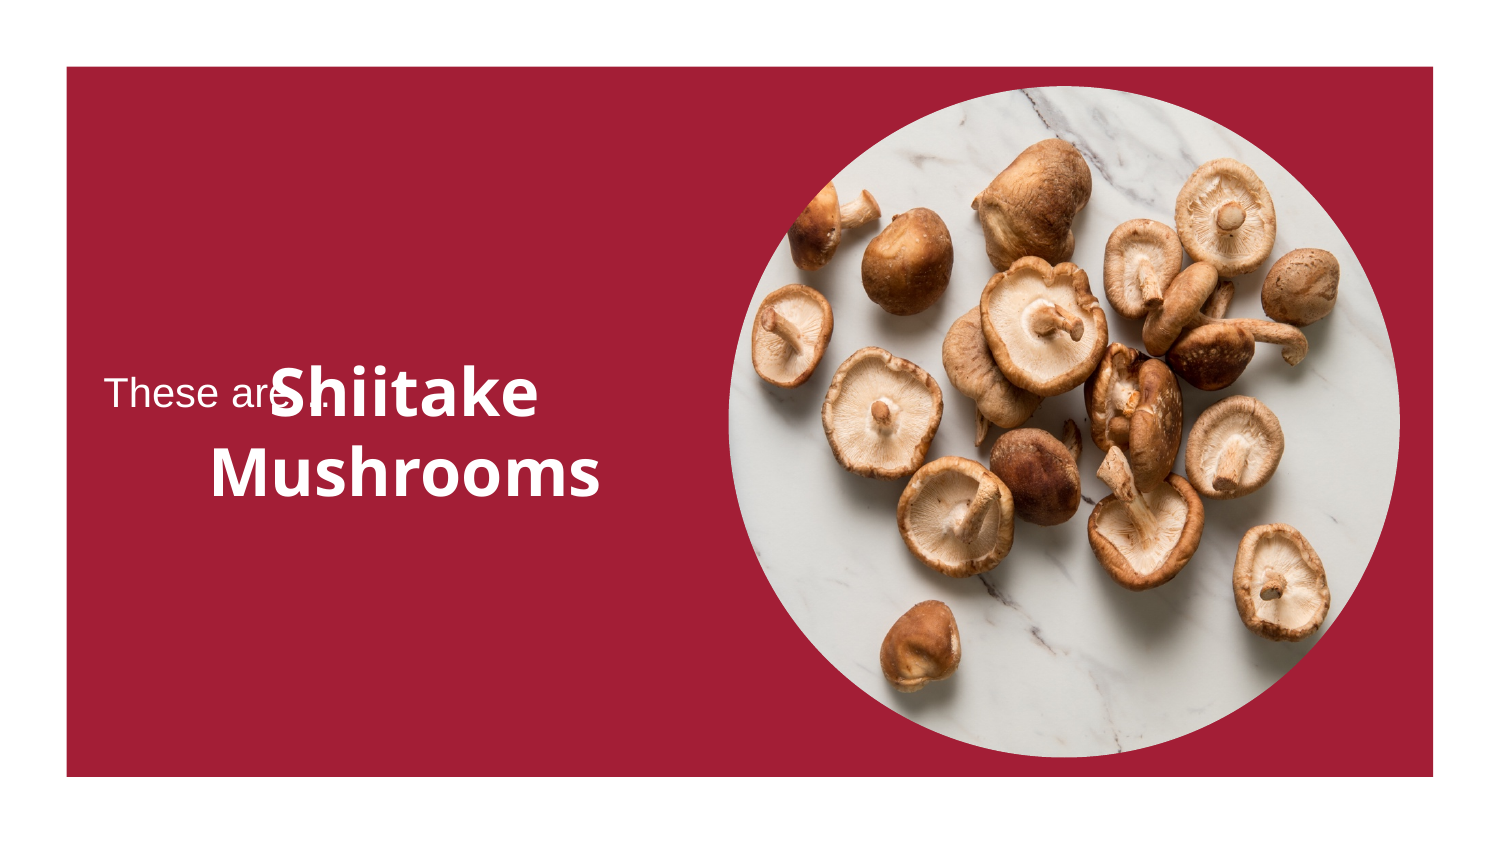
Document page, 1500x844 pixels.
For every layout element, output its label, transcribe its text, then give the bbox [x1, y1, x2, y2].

text_box These are… [88, 357, 526, 423]
title Shiitake Mushrooms [86, 124, 724, 526]
text_box [728, 86, 1400, 758]
